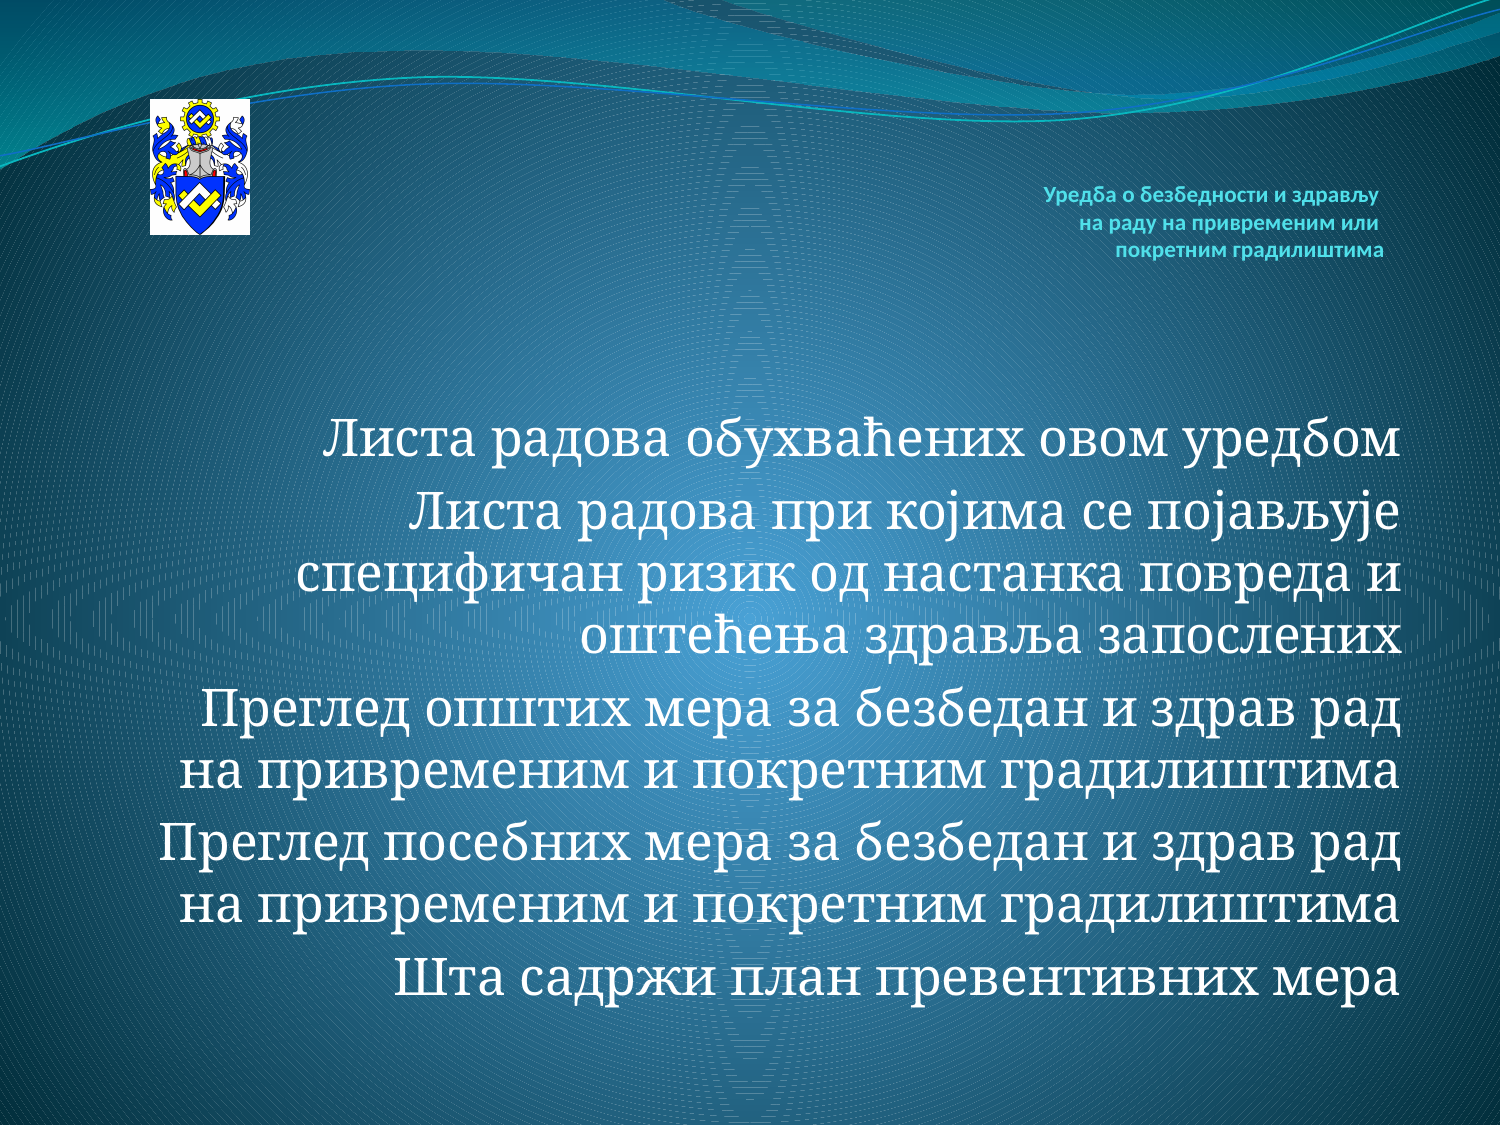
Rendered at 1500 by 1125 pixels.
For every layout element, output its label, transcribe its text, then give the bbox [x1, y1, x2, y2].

subtitle Листа радова обухваћених овом уредбом Листа радова при којима се појављује специфичан ризик од настанка повреда и оштећења здравља запослених Преглед општих мера за безбедан и здрав рад на привременим и покретним градилиштима Преглед посебних мера за безбедан и здрав рад на привременим и покретним градилиштима Шта садржи план превентивних мера [125, 324, 1413, 1063]
title Уредба о безбедности и здрављу на раду на привременим или покретним градилиштима [112, 37, 1388, 263]
picture [149, 99, 251, 235]
